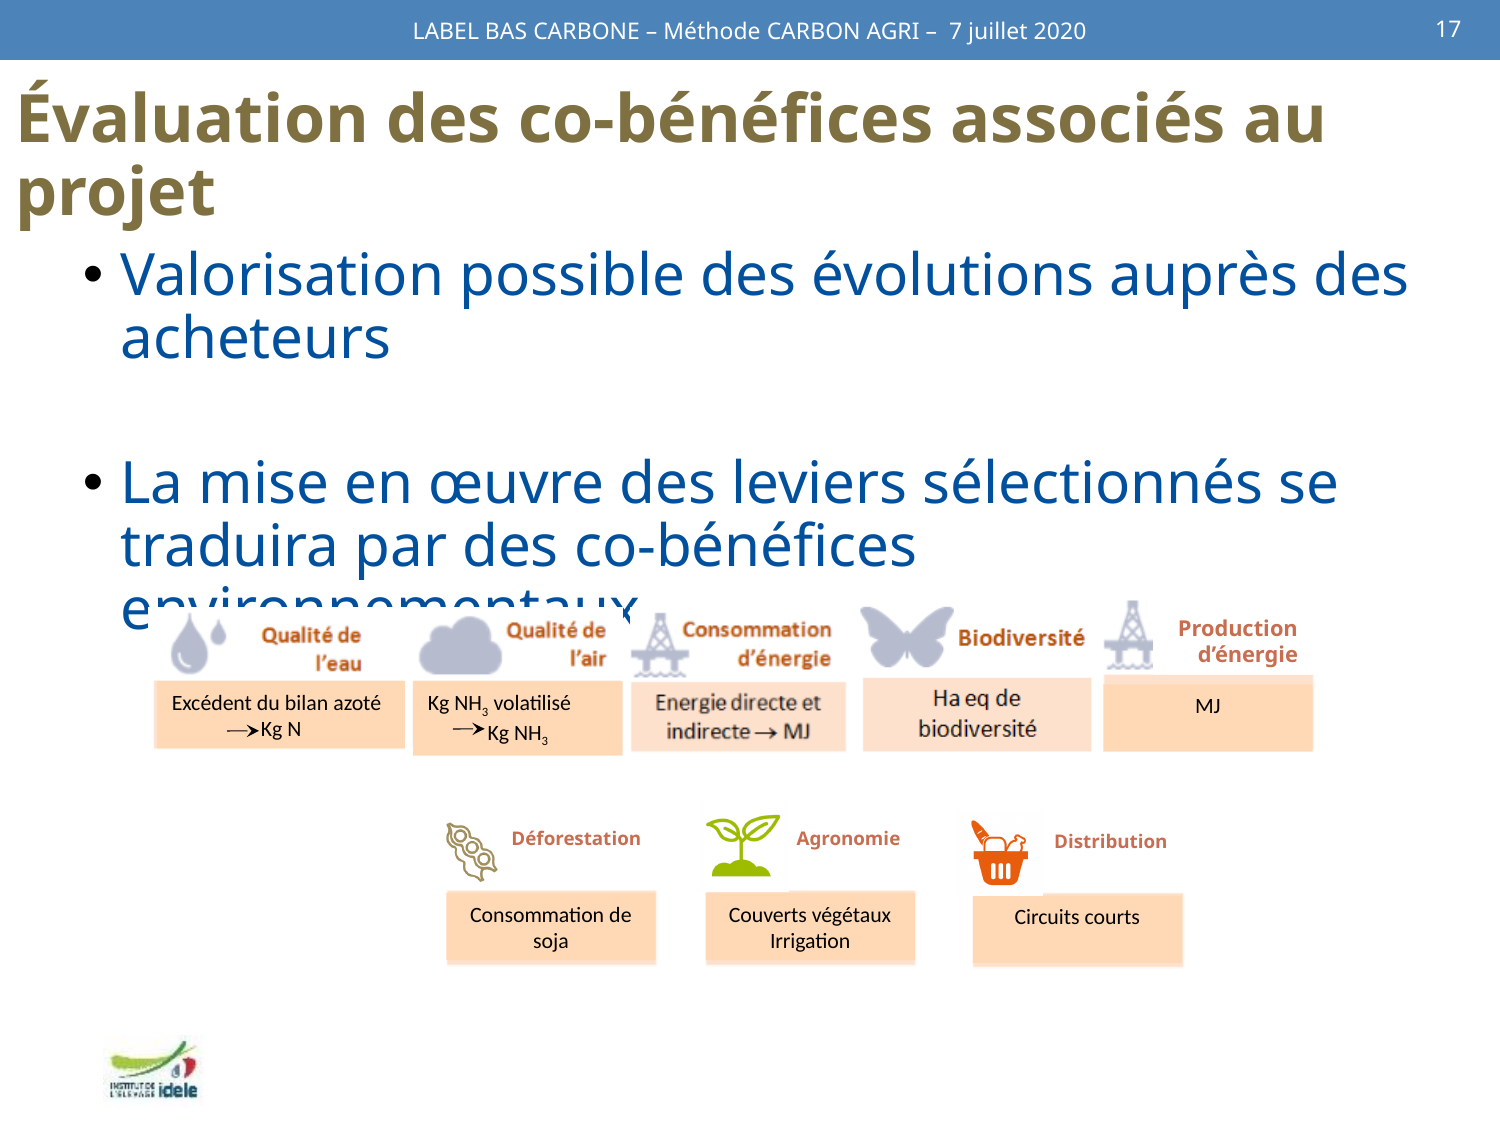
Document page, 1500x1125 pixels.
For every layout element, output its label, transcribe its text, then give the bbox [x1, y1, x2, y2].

title Évaluation des co-bénéfices associés au projet [0, 48, 1500, 267]
picture [956, 809, 1191, 970]
picture [1103, 594, 1321, 751]
picture [148, 607, 623, 750]
picture [103, 1035, 205, 1107]
text_box Kg NH3 volatilisé Kg NH3 [413, 750, 623, 756]
picture [855, 575, 1097, 753]
picture [630, 607, 851, 753]
list Valorisation possible des évolutions auprès des acheteurs La mise en œuvre des leviers sélectionnés se traduira par des co-bénéfices environnementaux. [67, 237, 1471, 900]
slide_number 17 [1397, 0, 1500, 60]
footer LABEL BAS CARBONE – Méthode CARBON AGRI – 7 juillet 2020 [103, 0, 1397, 60]
picture [697, 799, 923, 967]
picture [433, 810, 664, 967]
